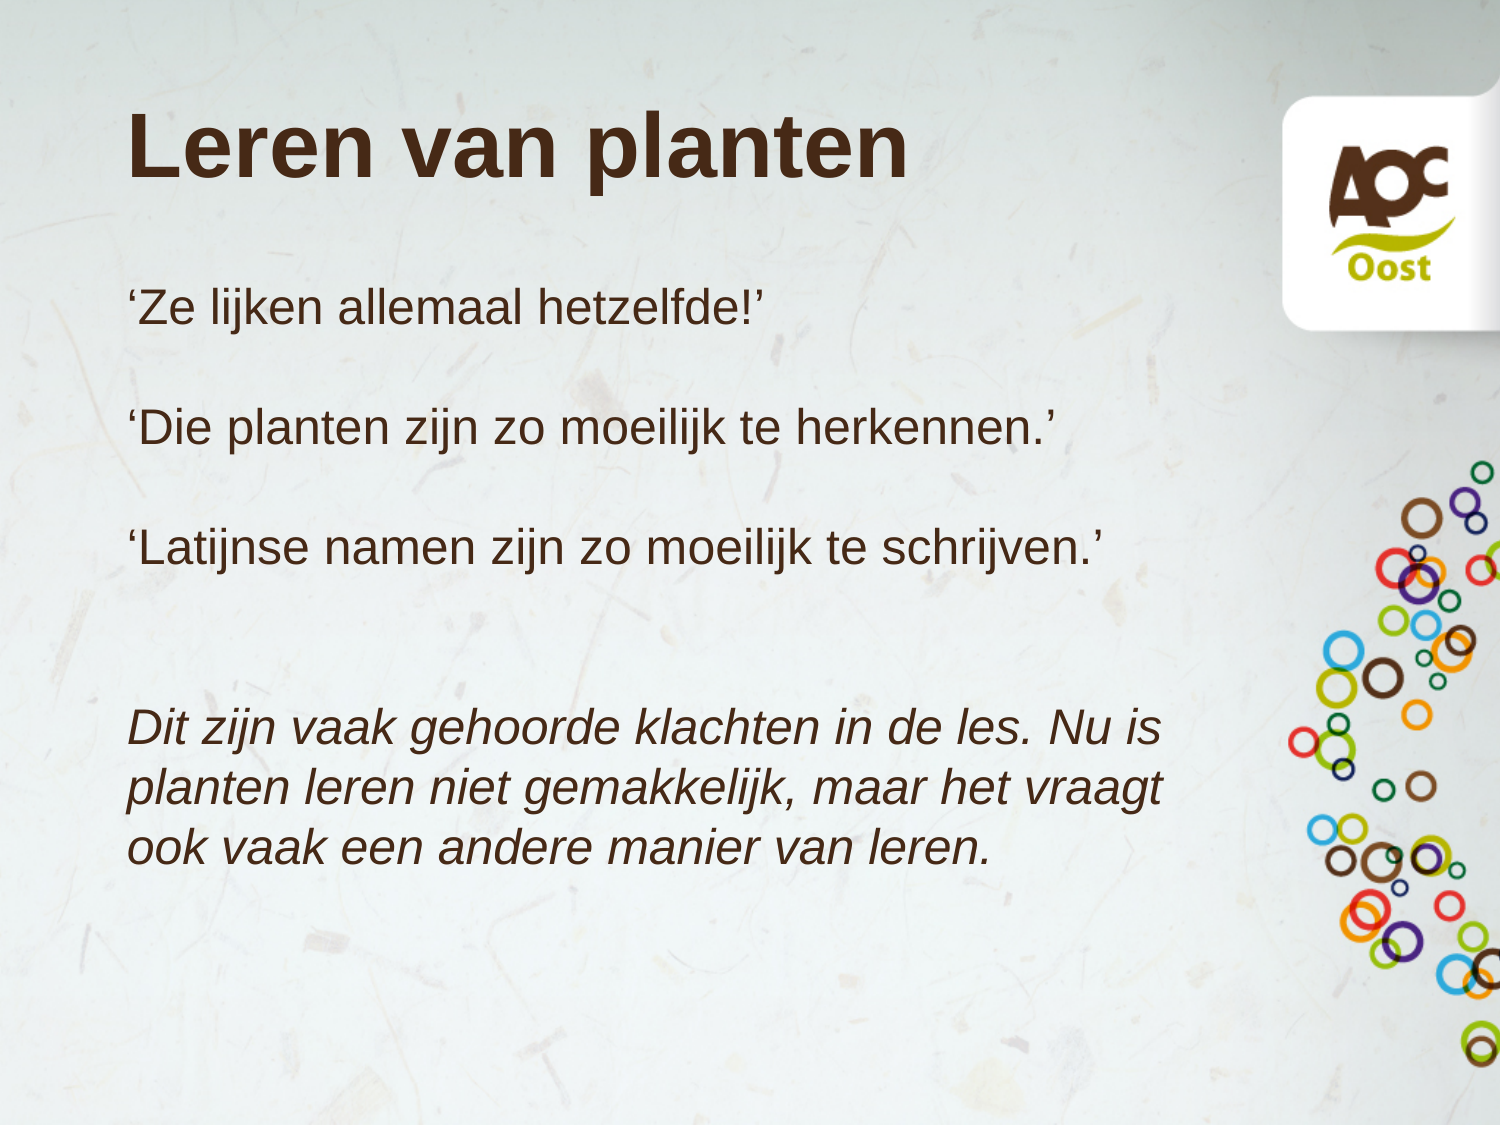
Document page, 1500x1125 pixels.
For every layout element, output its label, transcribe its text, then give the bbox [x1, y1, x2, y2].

title Leren van planten [112, 78, 1199, 256]
picture [0, 0, 1500, 1125]
subtitle ‘Ze lijken allemaal hetzelfde!’ ‘Die planten zijn zo moeilijk te herkennen.’ ‘Latijnse namen zijn zo moeilijk te schrijven.’ Dit zijn vaak gehoorde klachten in de les. Nu is planten leren niet gemakkelijk, maar het vraagt ook vaak een andere manier van leren. [112, 267, 1199, 1012]
